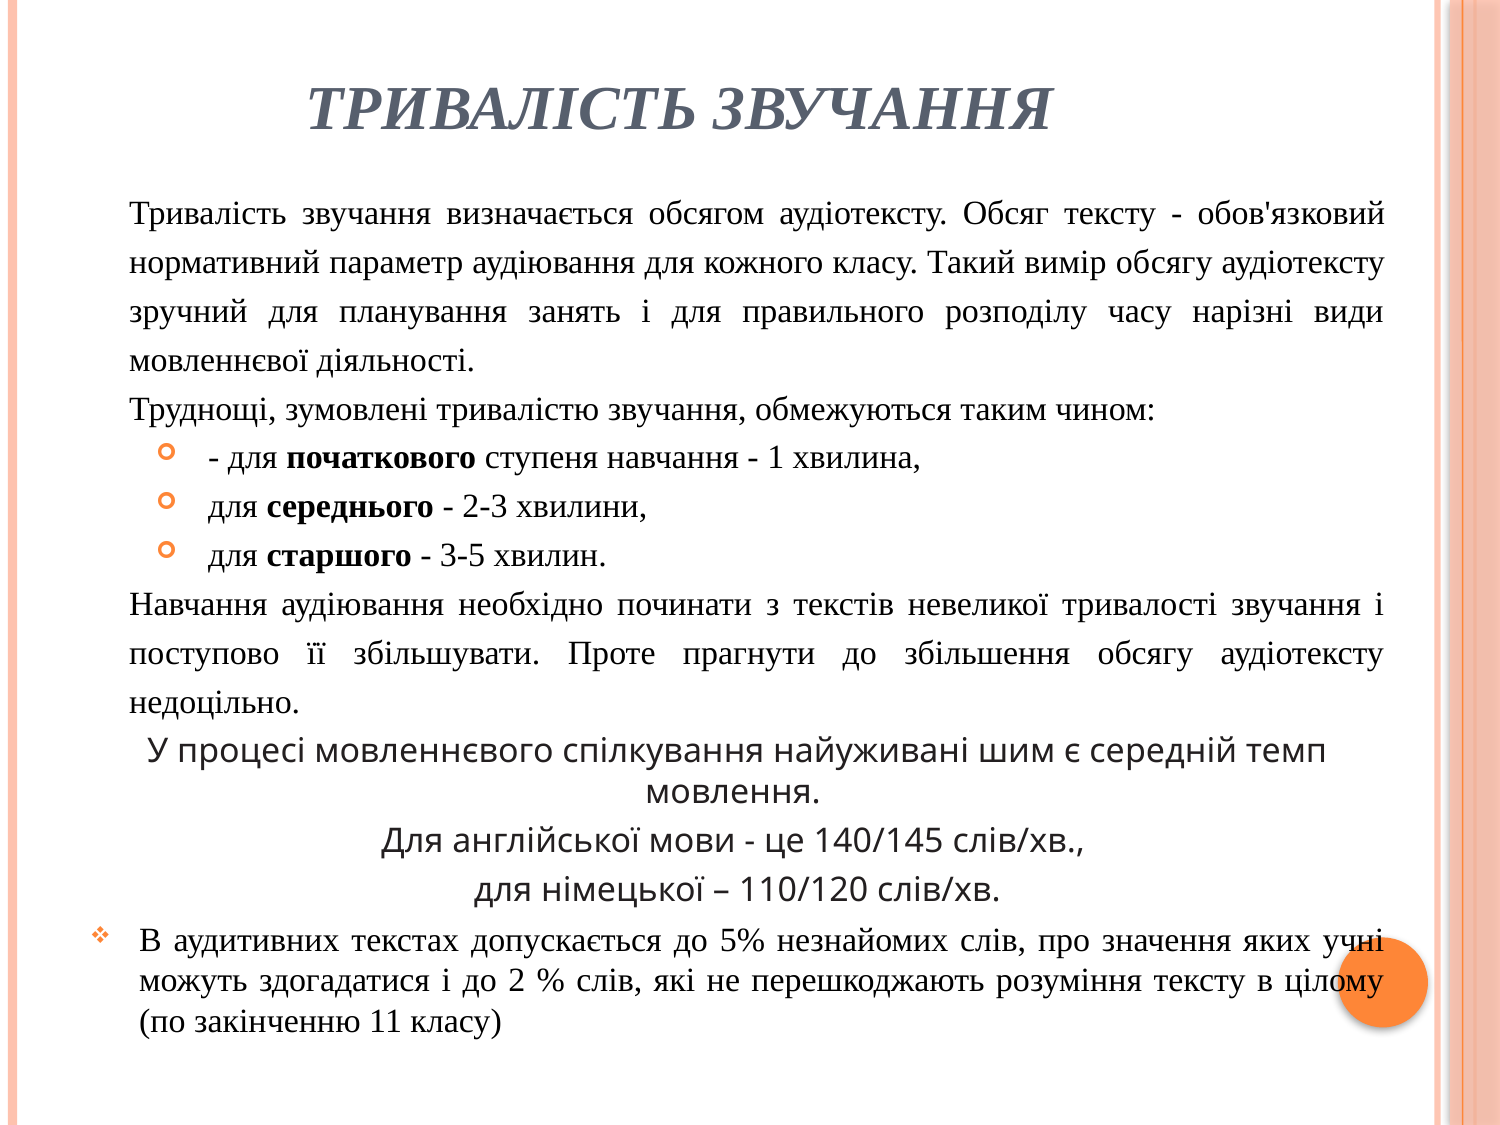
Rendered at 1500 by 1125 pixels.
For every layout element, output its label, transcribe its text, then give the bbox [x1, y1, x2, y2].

list Тривалість звучання визначається обсягом аудіотексту. Обсяг тексту - обов'яз­ковий нормативний параметр аудіювання для кожного класу. Такий вимір об­сягу аудіотексту зручний для планування занять і для правильного розподілу часу нарізні види мовленнєвої діяльності. Труднощі, зумовлені тривалістю зву­чання, обмежуються таким чином: - для початкового ступеня навчання - 1 хви­лина, для середнього - 2-3 хвилини, для старшого - 3-5 хвилин. Навчання аудію­вання необхідно починати з текстів невеликої тривалості звучання і поступово її збільшувати. Проте прагнути до збільшення обсягу аудіотексту недоцільно. У процесі мовленнєвого спілкування найуживані шим є середній темп мовлення. Для англійської мови - це 140/145 слів/хв., для німецької – 110/120 слів/хв. В аудитивних текстах допускається до 5% незнайомих слів, про значення яких учні можуть здогадатися і до 2 % слів, які не перешкоджають розуміння тексту в цілому (по закінченню 11 класу) [75, 174, 1400, 1050]
title Тривалість звучання [75, 45, 1300, 150]
